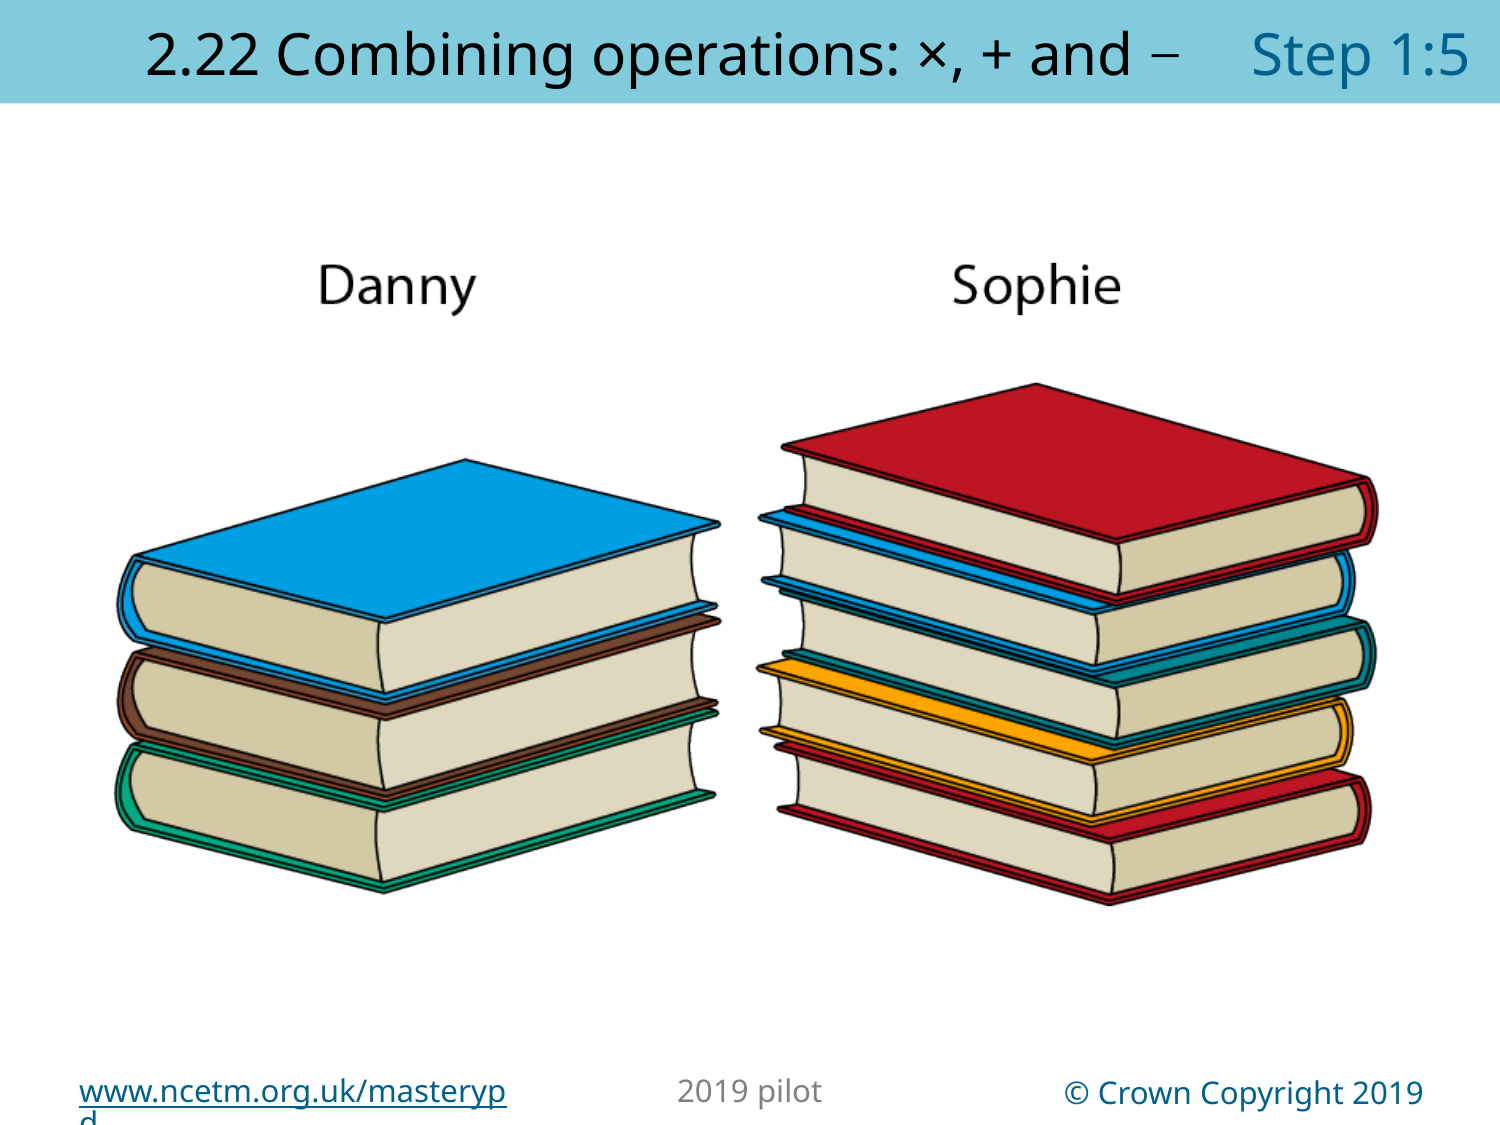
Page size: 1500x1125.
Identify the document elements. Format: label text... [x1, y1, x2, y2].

picture [95, 255, 1405, 945]
list 2.22 Combining operations: ×, + and − Step 1:5 [0, 0, 1500, 104]
